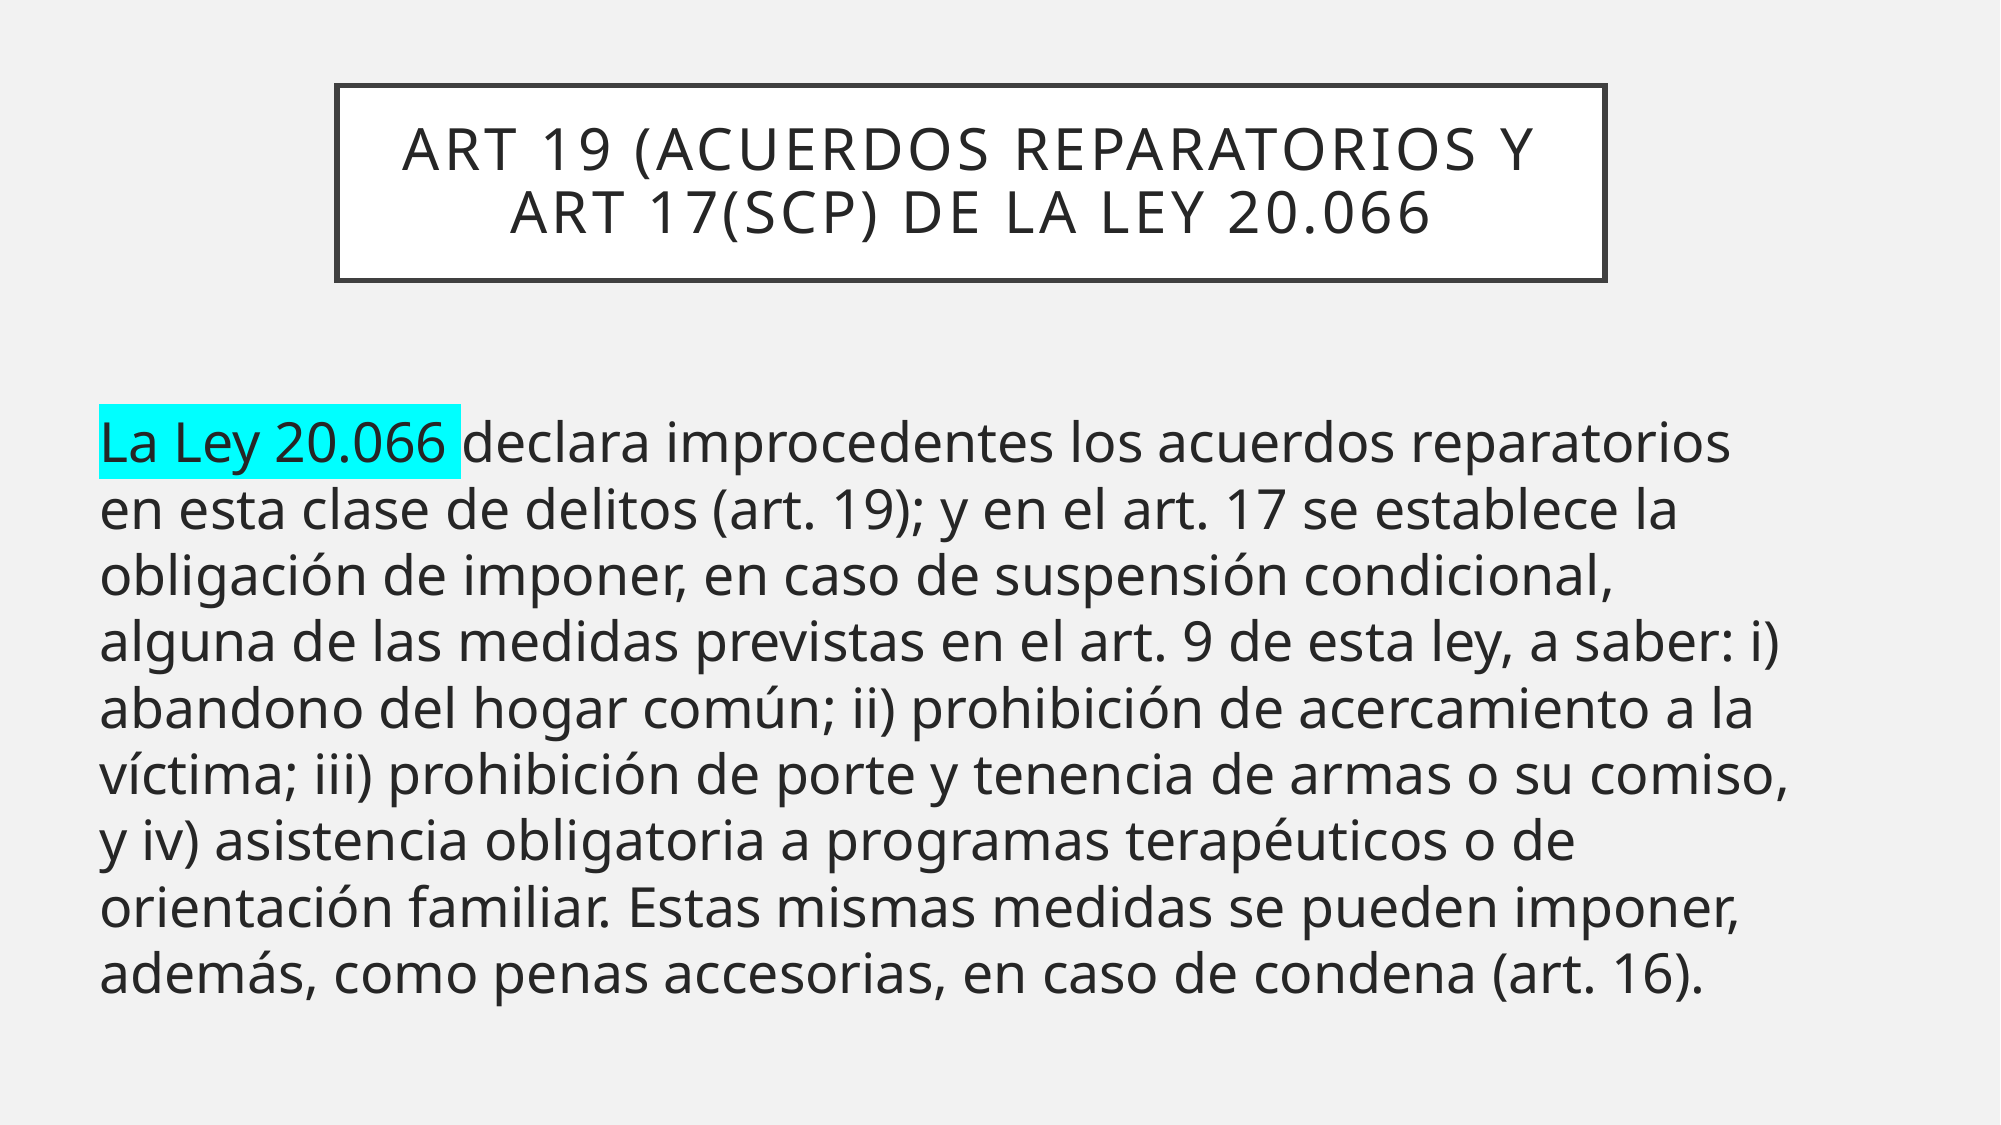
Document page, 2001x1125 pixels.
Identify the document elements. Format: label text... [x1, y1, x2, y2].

list La Ley 20.066 declara improcedentes los acuerdos reparatorios en esta clase de delitos (art. 19); y en el art. 17 se establece la obligación de imponer, en caso de suspensión condicional, alguna de las medidas previstas en el art. 9 de esta ley, a saber: i) abandono del hogar común; ii) prohibición de acercamiento a la víctima; iii) prohibición de porte y tenencia de armas o su comiso, y iv) asistencia obligatoria a programas terapéuticos o de orientación familiar. Estas mismas medidas se pueden imponer, además, como penas accesorias, en caso de condena (art. 16). [84, 399, 1816, 1040]
title Art 19 (acuerdos reparatorios y art 17(SCP) de la Ley 20.066 [334, 83, 1608, 283]
